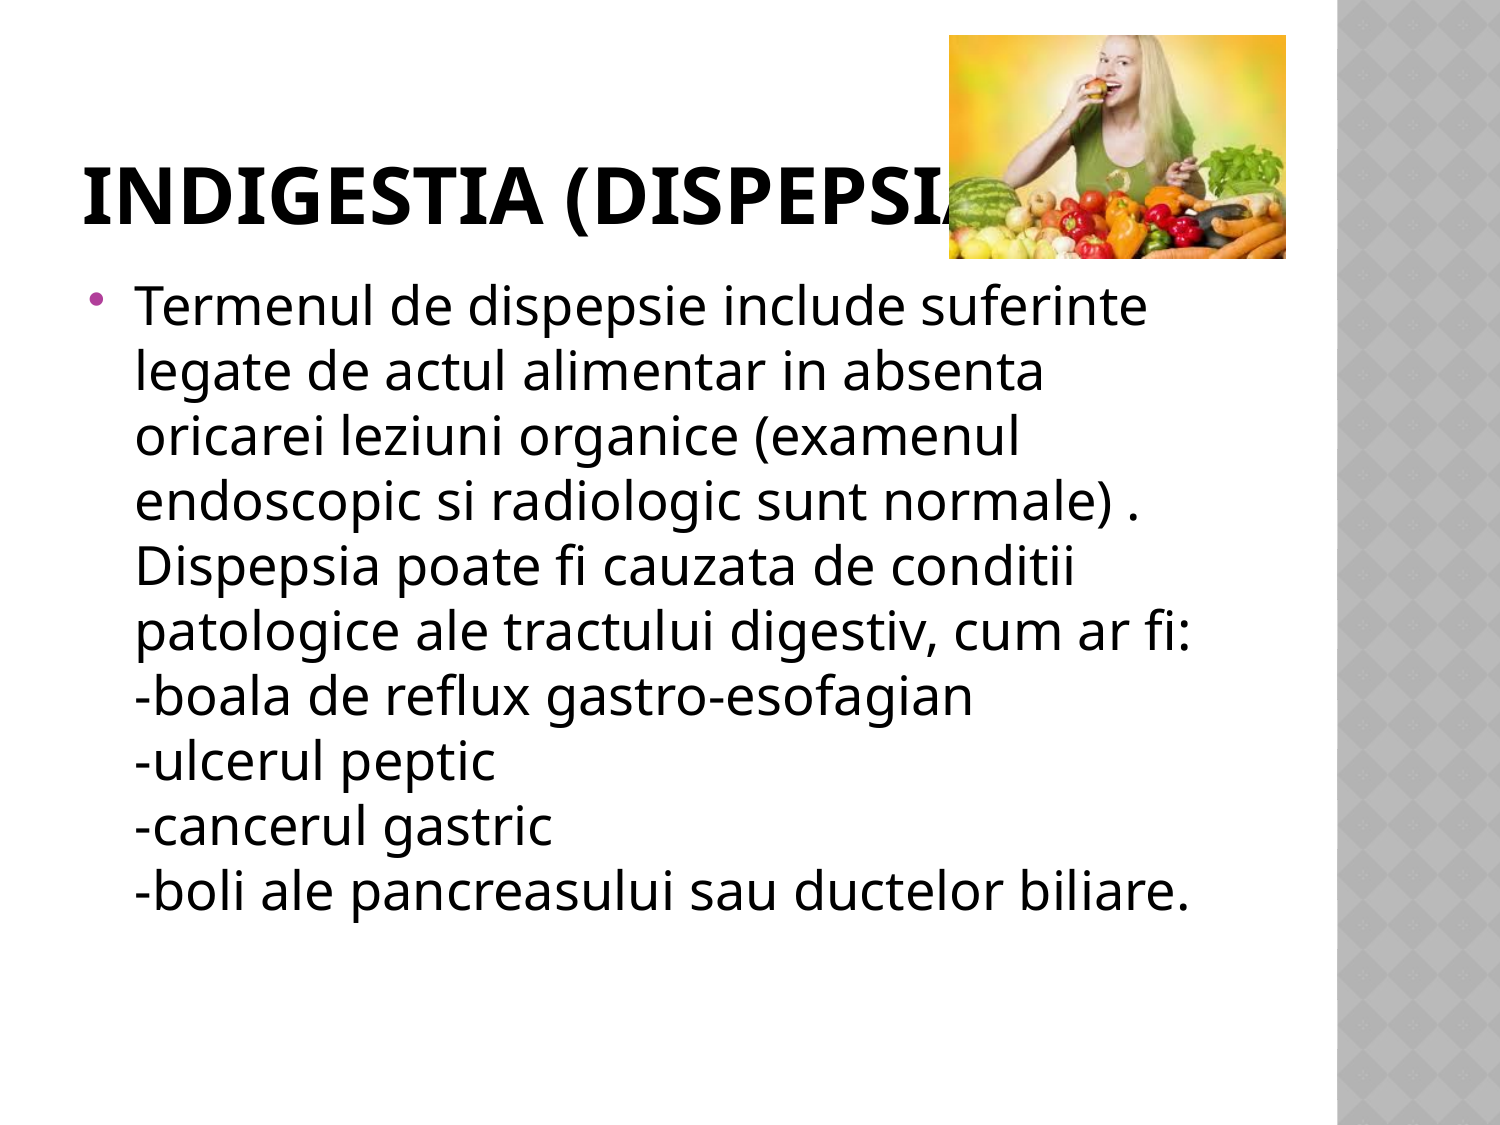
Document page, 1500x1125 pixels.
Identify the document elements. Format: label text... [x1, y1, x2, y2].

list Termenul de dispepsie include suferinte legate de actul alimentar in absenta oricarei leziuni organice (examenul endoscopic si radiologic sunt normale) . Dispepsia poate fi cauzata de conditii patologice ale tractului digestiv, cum ar fi: -boala de reflux gastro-esofagian -ulcerul peptic -cancerul gastric -boli ale pancreasului sau ductelor biliare. [75, 264, 1263, 1059]
title Indigestia (dispepsia) [75, 52, 942, 240]
picture [948, 34, 1286, 260]
